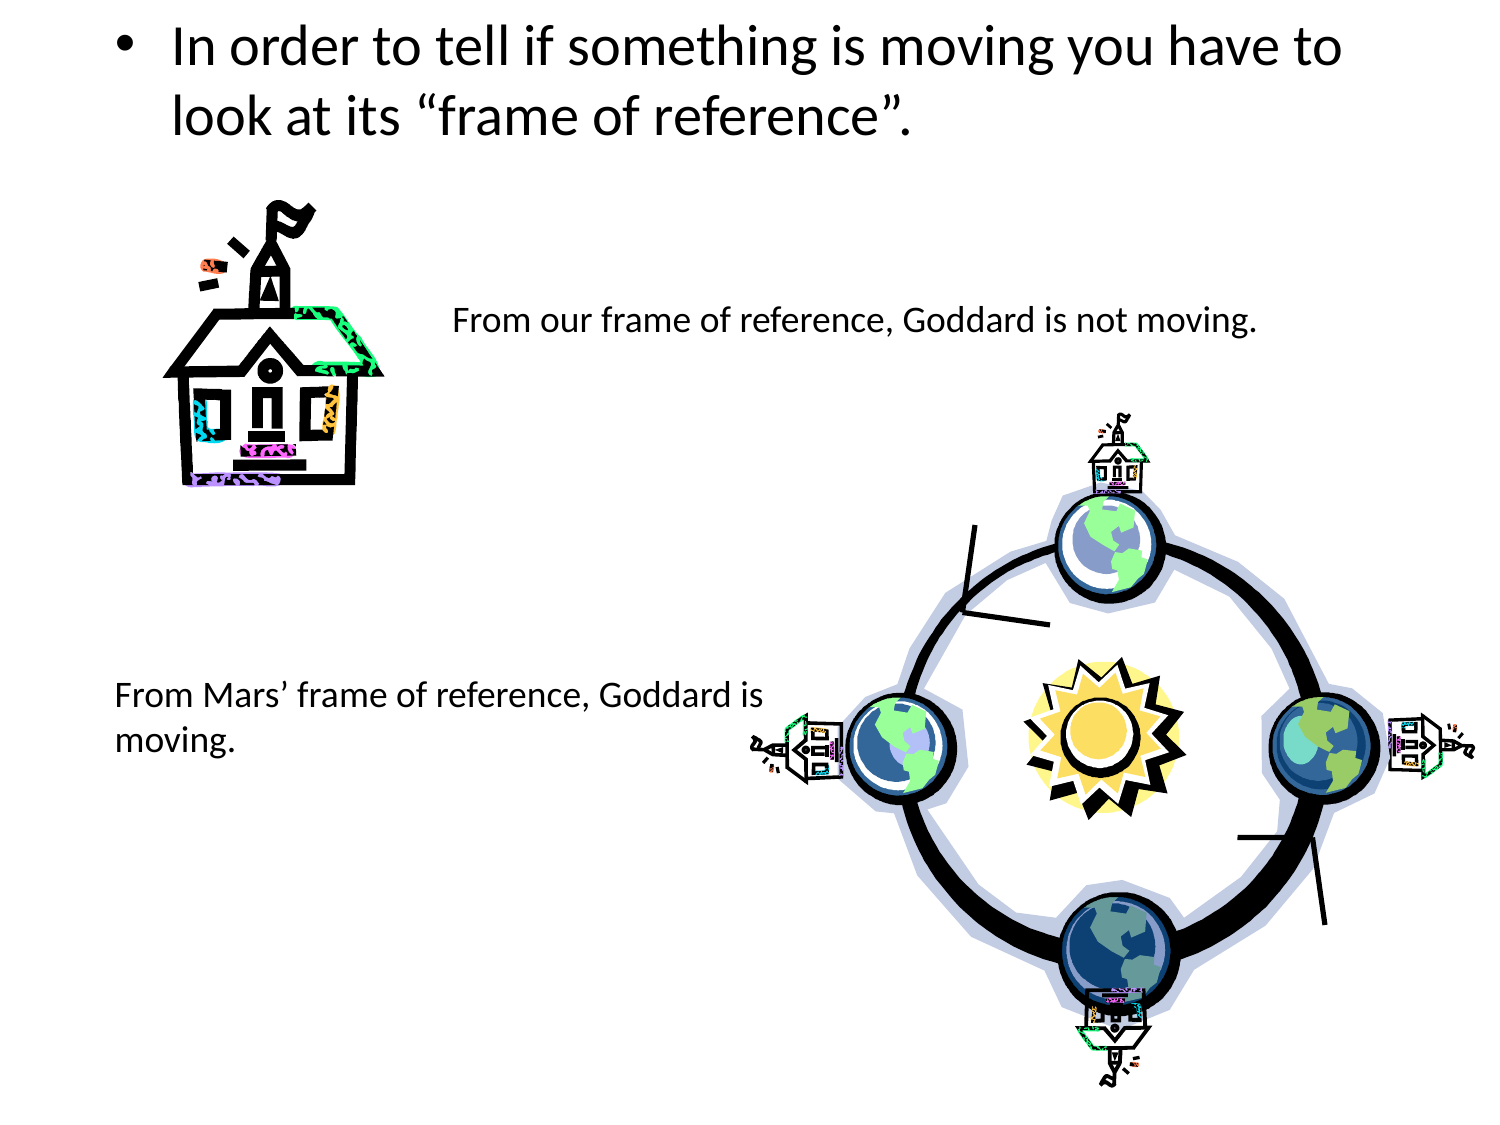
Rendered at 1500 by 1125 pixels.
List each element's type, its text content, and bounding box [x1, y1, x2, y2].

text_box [749, 412, 1476, 1088]
text_box From Mars’ frame of reference, Goddard is moving. [99, 662, 744, 768]
list In order to tell if something is moving you have to look at its “frame of reference”. [99, 0, 1438, 662]
picture [162, 199, 385, 488]
text_box From our frame of reference, Goddard is not moving. [437, 287, 1300, 348]
